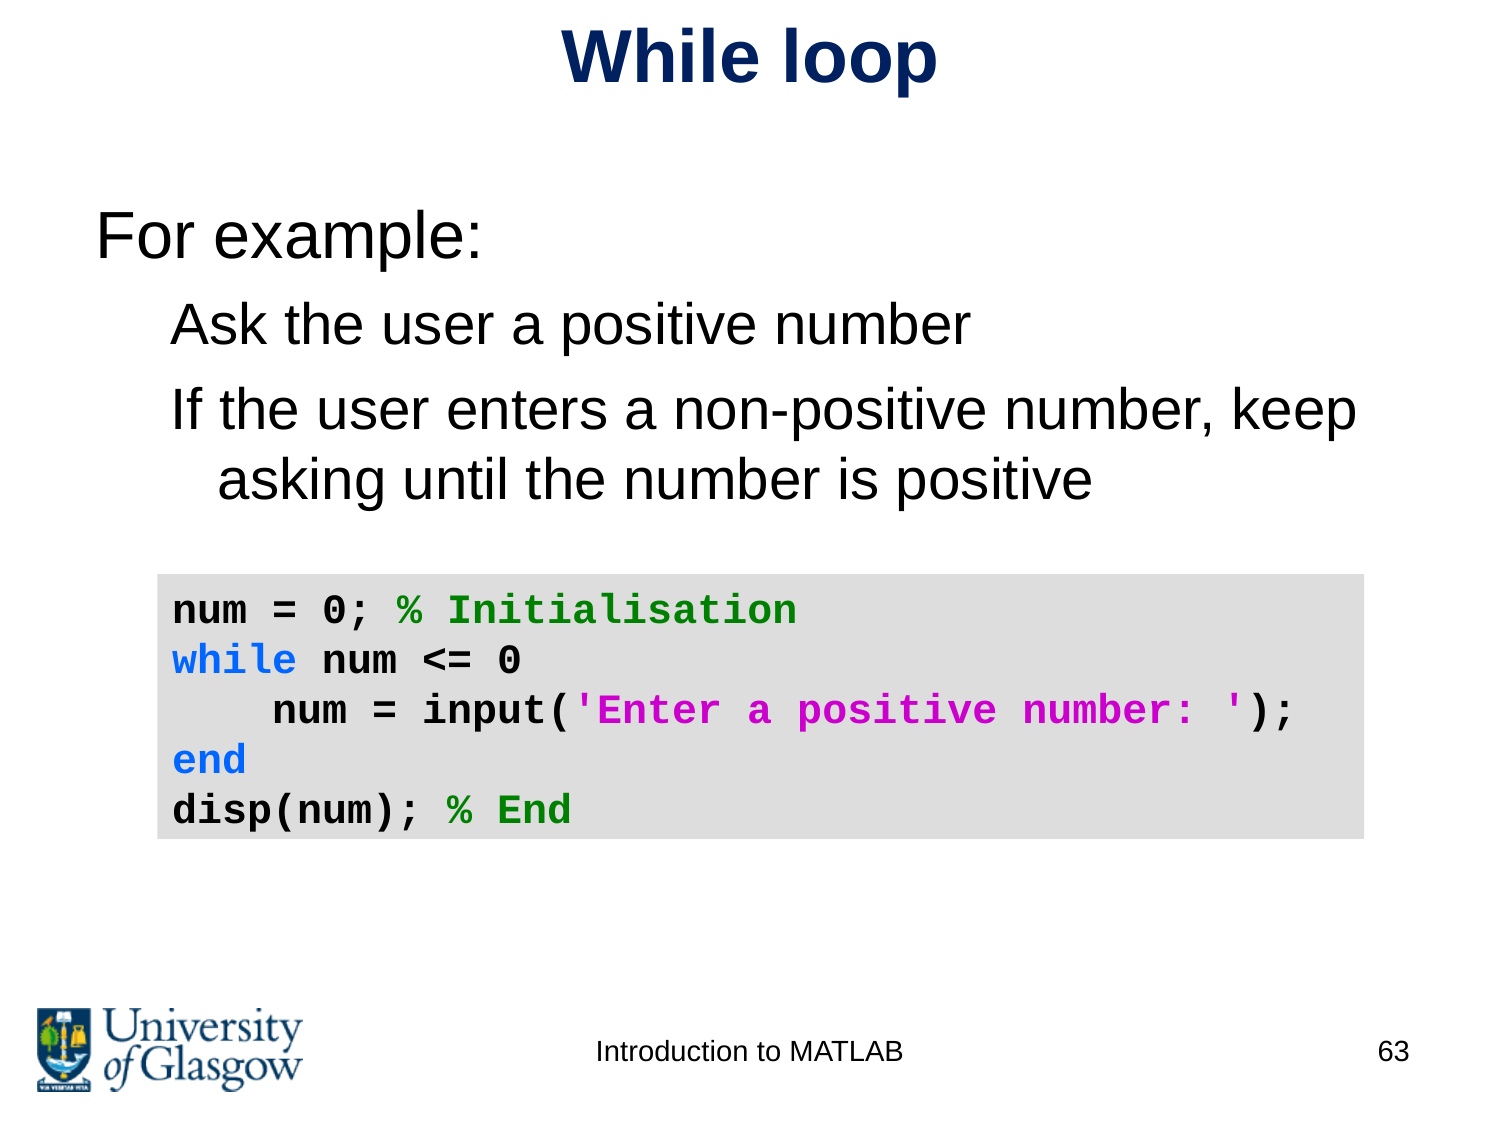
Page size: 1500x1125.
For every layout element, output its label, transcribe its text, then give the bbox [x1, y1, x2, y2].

list For example: Ask the user a positive number If the user enters a non-positive number, keep asking until the number is positive [80, 184, 1431, 927]
title While loop [1, 0, 1500, 149]
text_box num = 0; % Initialisation while num <= 0 num = input('Enter a positive number: '); end disp(num); % End [157, 574, 1365, 839]
footer Introduction to MATLAB [512, 1024, 988, 1103]
picture [37, 1008, 303, 1092]
slide_number 63 [1074, 1024, 1425, 1103]
